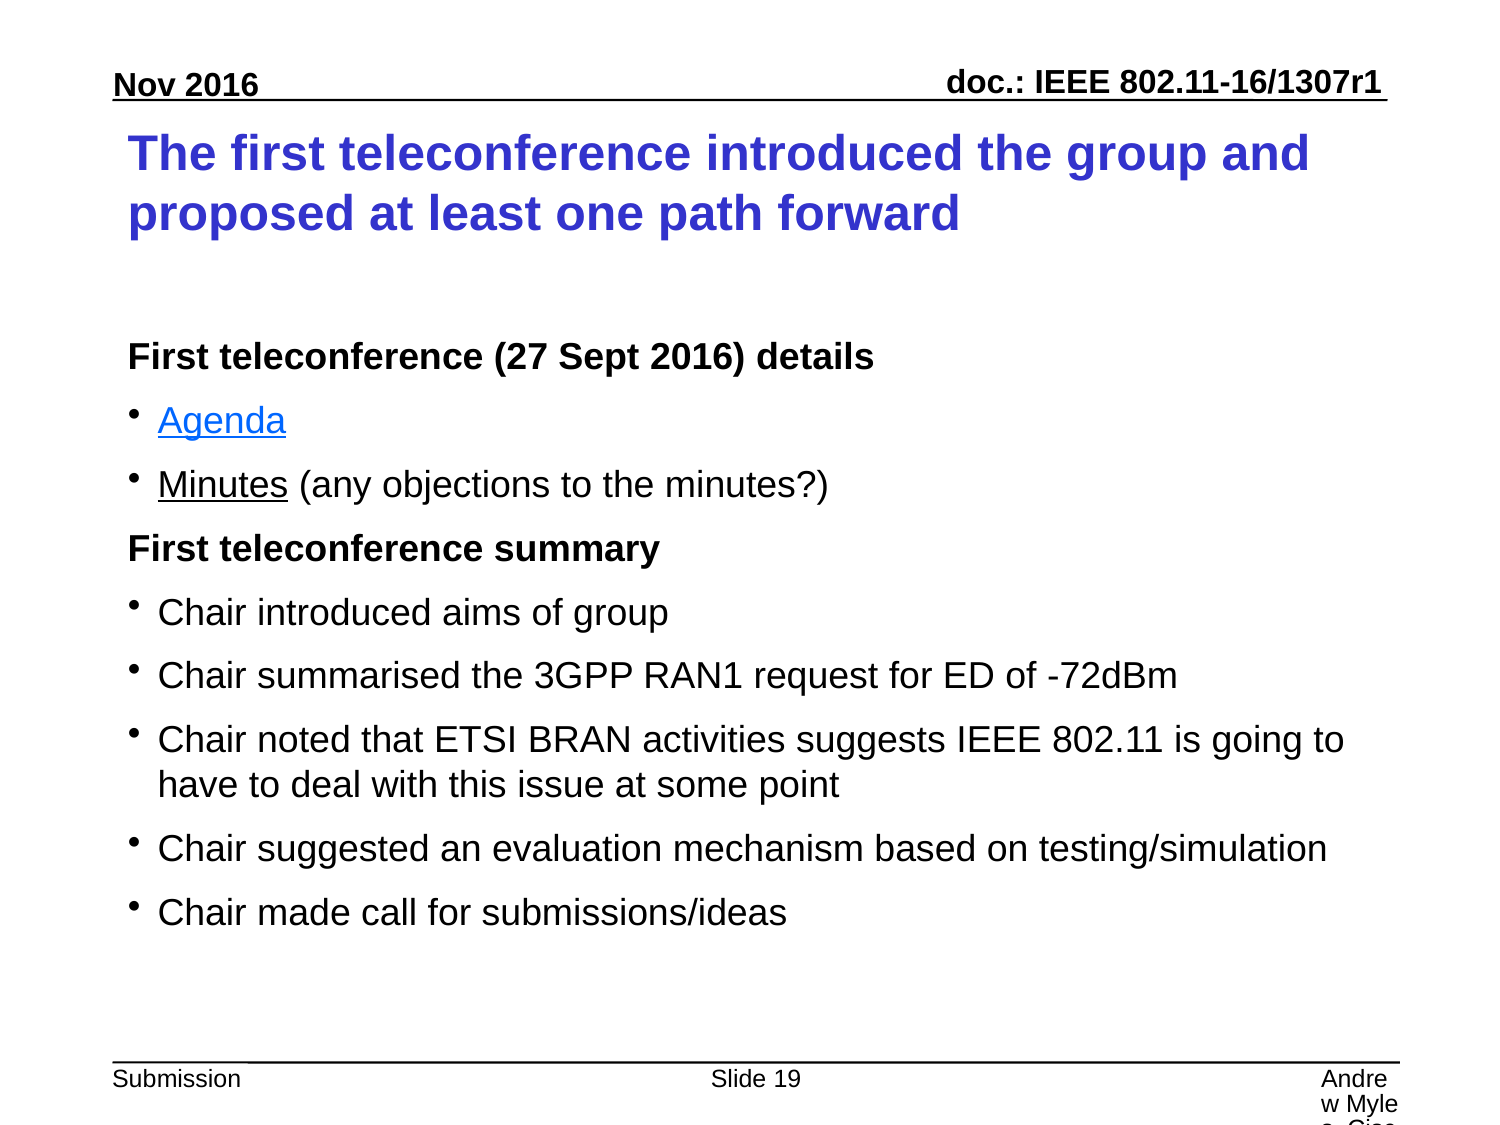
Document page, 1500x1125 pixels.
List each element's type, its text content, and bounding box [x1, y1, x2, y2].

title The first teleconference introduced the group and proposed at least one path forward [112, 112, 1388, 288]
slide_number Slide 19 [709, 1061, 803, 1093]
list First teleconference (27 Sept 2016) details Agenda Minutes (any objections to the minutes?) First teleconference summary Chair introduced aims of group Chair summarised the 3GPP RAN1 request for ED of -72dBm Chair noted that ETSI BRAN activities suggests IEEE 802.11 is going to have to deal with this issue at some point Chair suggested an evaluation mechanism based on testing/simulation Chair made call for submissions/ideas [112, 324, 1388, 1000]
footer Andrew Myles, Cisco [1320, 1061, 1402, 1093]
